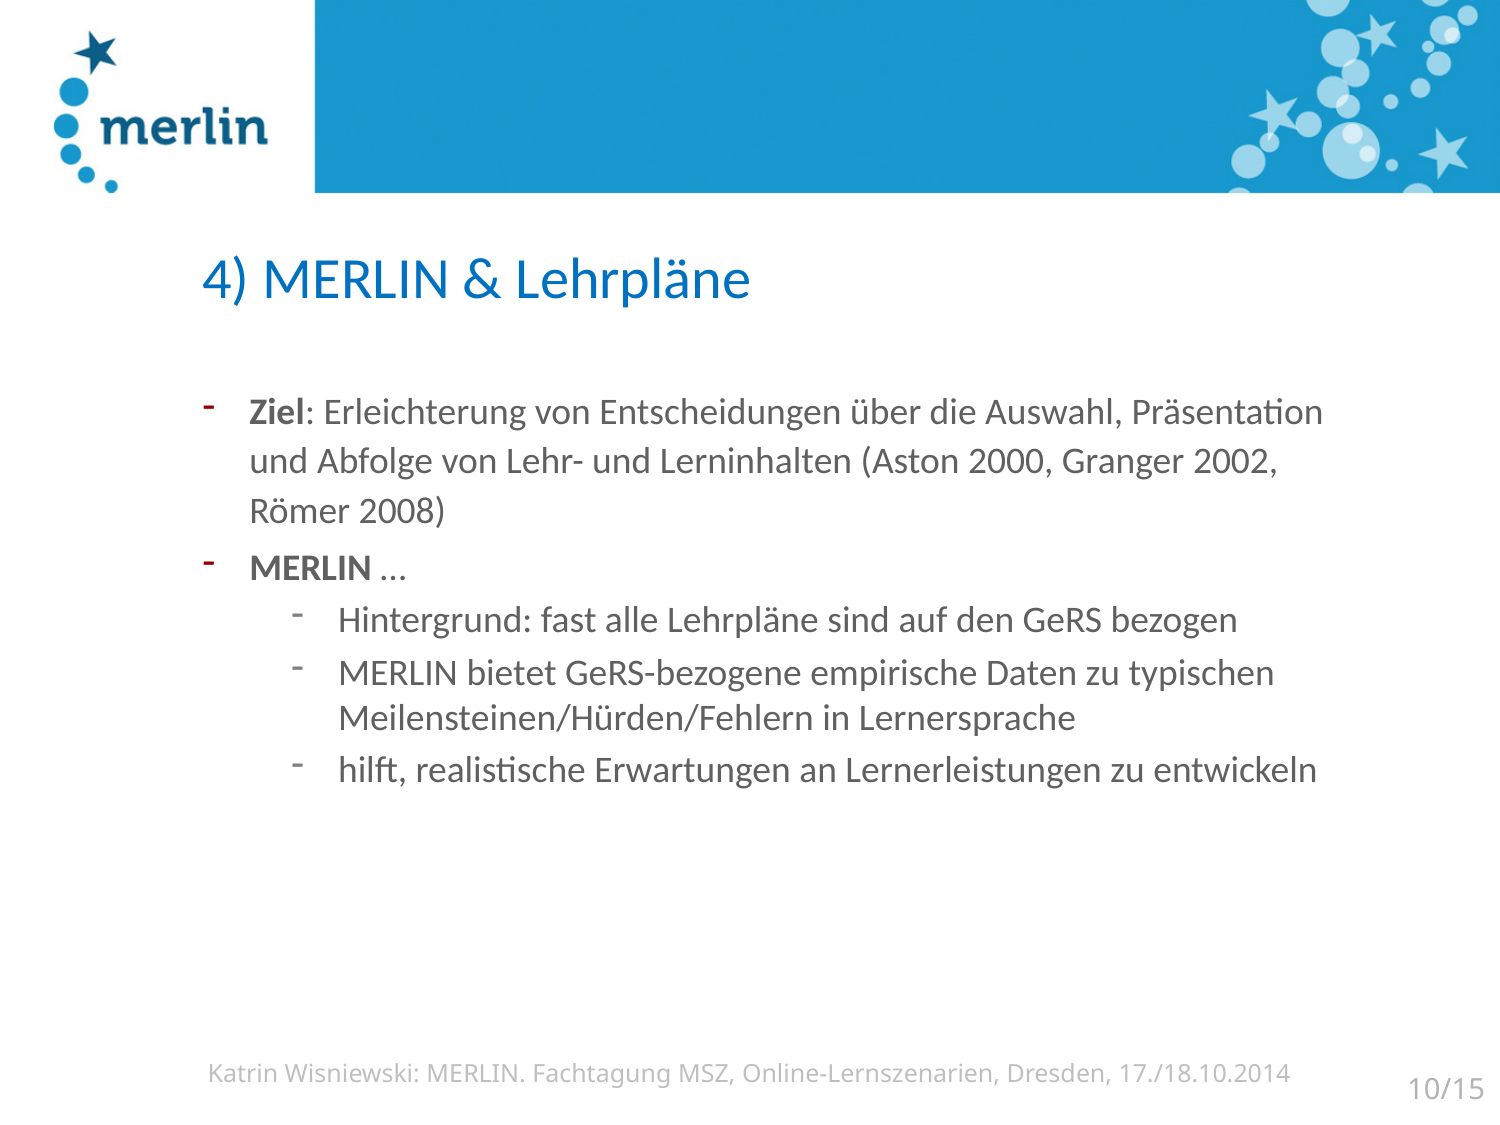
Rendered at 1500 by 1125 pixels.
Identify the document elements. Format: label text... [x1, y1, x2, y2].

title 4) MERLIN & Lehrpläne [187, 200, 1447, 350]
slide_number 10/15 [1374, 1062, 1500, 1125]
list Ziel: Erleichterung von Entscheidungen über die Auswahl, Präsentation und Abfolge von Lehr- und Lerninhalten (Aston 2000, Granger 2002, Römer 2008) MERLIN … Hintergrund: fast alle Lehrpläne sind auf den GeRS bezogen MERLIN bietet GeRS-bezogene empirische Daten zu typischen Meilensteinen/Hürden/Fehlern in Lernersprache hilft, realistische Erwartungen an Lernerleistungen zu entwickeln [187, 375, 1363, 1013]
picture [0, 0, 1500, 1125]
